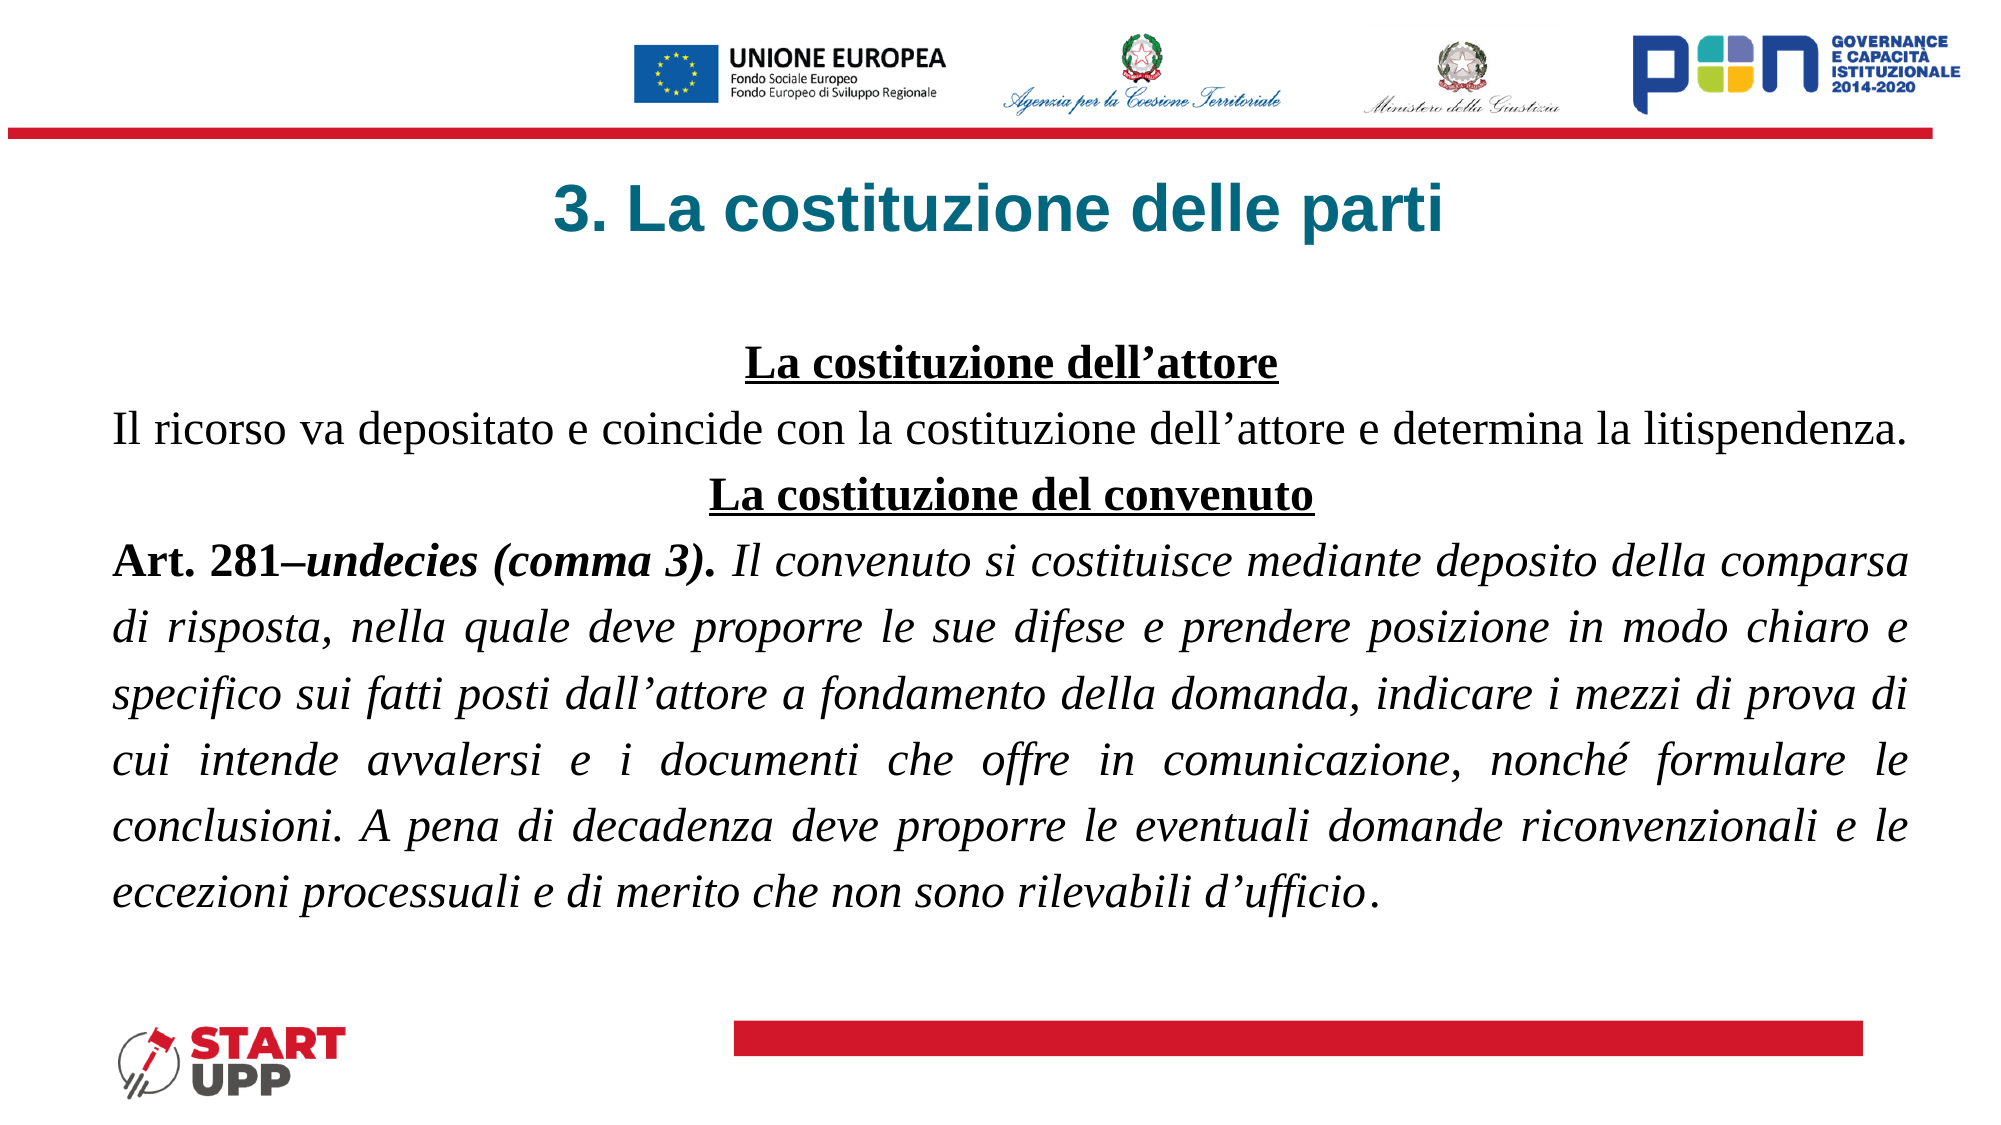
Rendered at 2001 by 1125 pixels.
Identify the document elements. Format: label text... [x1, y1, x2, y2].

picture [612, 24, 1972, 119]
picture [114, 1019, 351, 1103]
title 3. La costituzione delle parti [67, 144, 1932, 271]
list La costituzione dell’attore Il ricorso va depositato e coincide con la costituzione dell’attore e determina la litispendenza. La costituzione del convenuto Art. 281–undecies (comma 3). Il convenuto si costituisce mediante deposito della comparsa di risposta, nella quale deve proporre le sue difese e prendere posizione in modo chiaro e specifico sui fatti posti dall’attore a fondamento della domanda, indicare i mezzi di prova di cui intende avvalersi e i documenti che offre in comunicazione, nonché formulare le conclusioni. A pena di decadenza deve proporre le eventuali domande riconvenzionali e le eccezioni processuali e di merito che non sono rilevabili d’ufficio. [67, 301, 1933, 1000]
